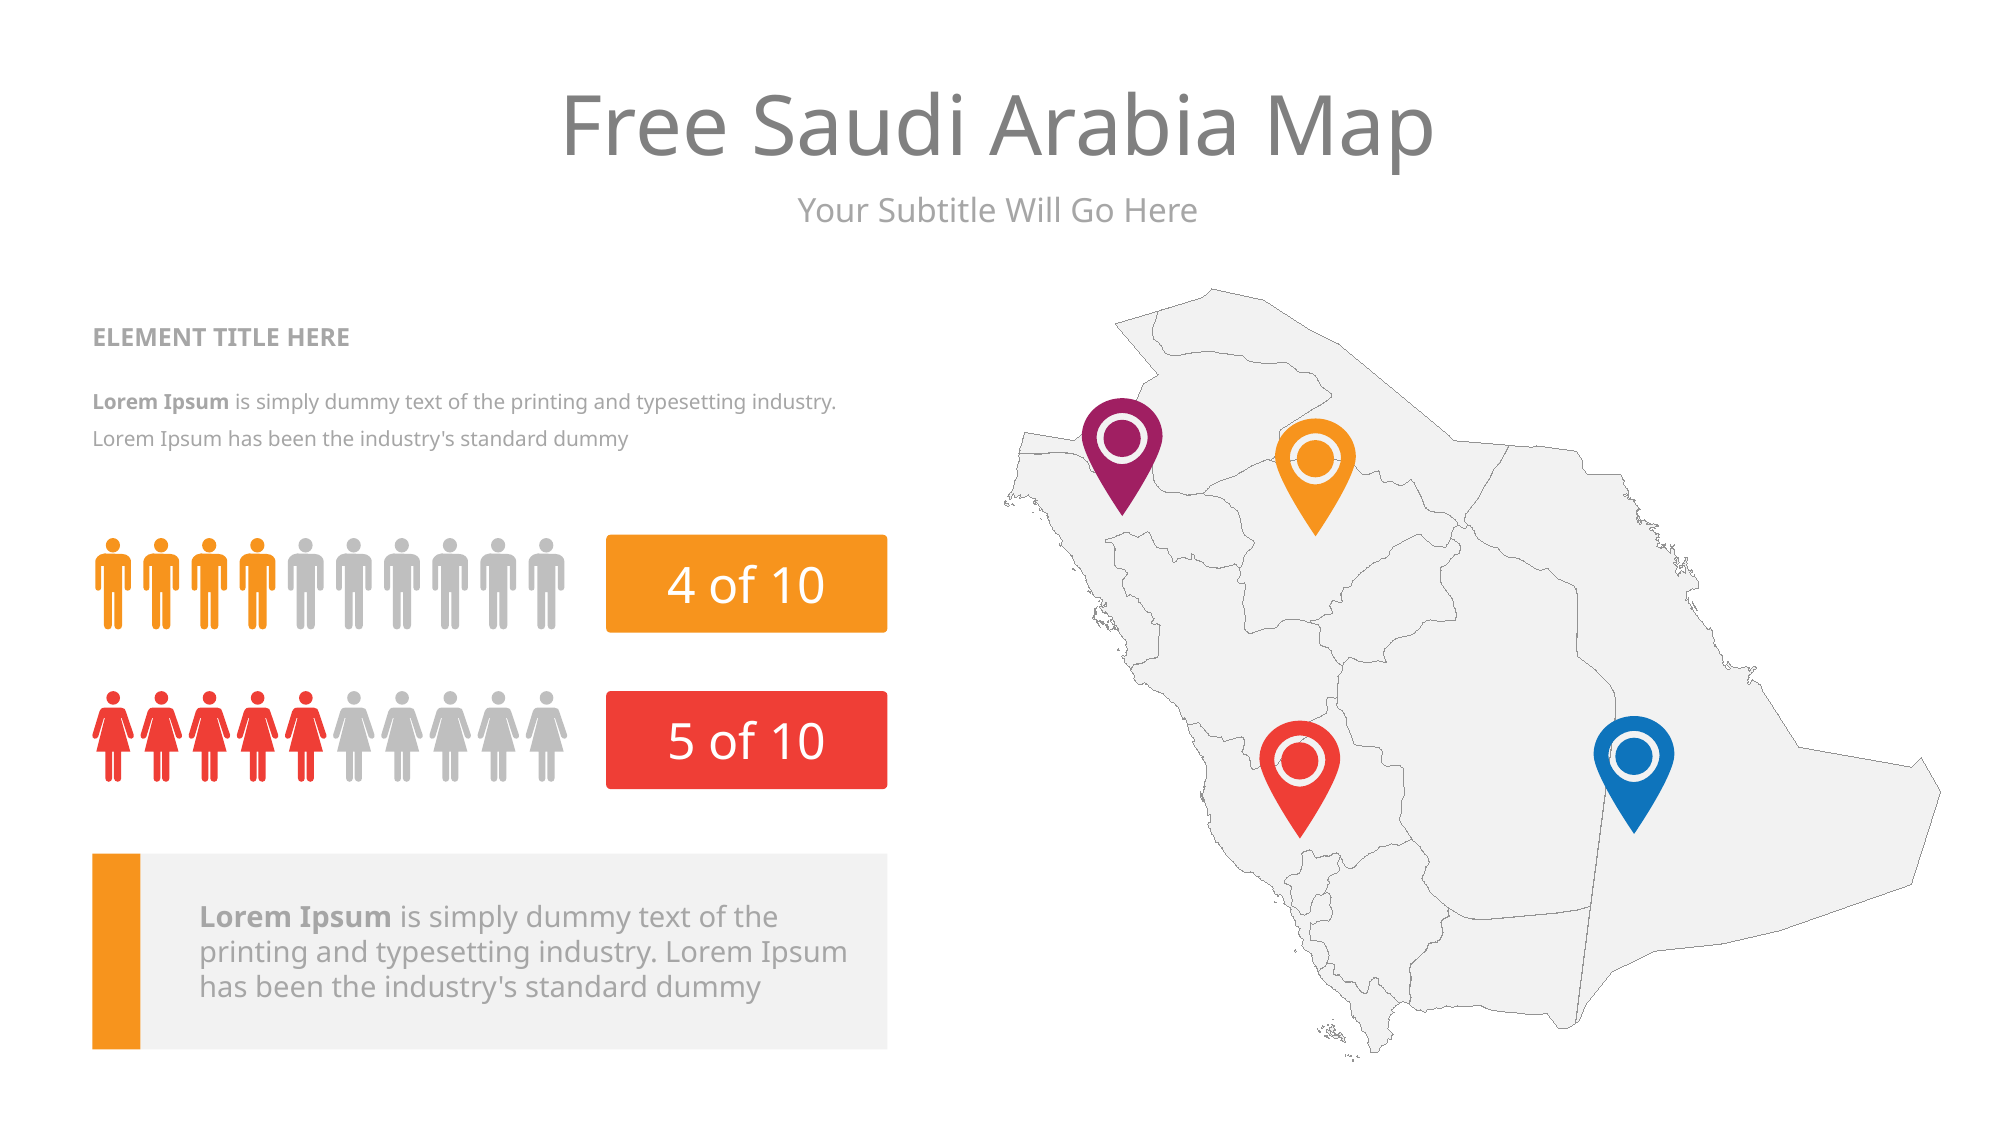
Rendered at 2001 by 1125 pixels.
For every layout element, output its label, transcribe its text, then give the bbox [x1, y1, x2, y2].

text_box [1081, 398, 1163, 516]
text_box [1275, 418, 1356, 537]
title Free Saudi Arabia Map [83, 74, 1914, 183]
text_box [1003, 288, 1941, 1062]
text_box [92, 306, 888, 1050]
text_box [1259, 720, 1341, 839]
list Your Subtitle Will Go Here [83, 193, 1914, 232]
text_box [1593, 716, 1675, 834]
